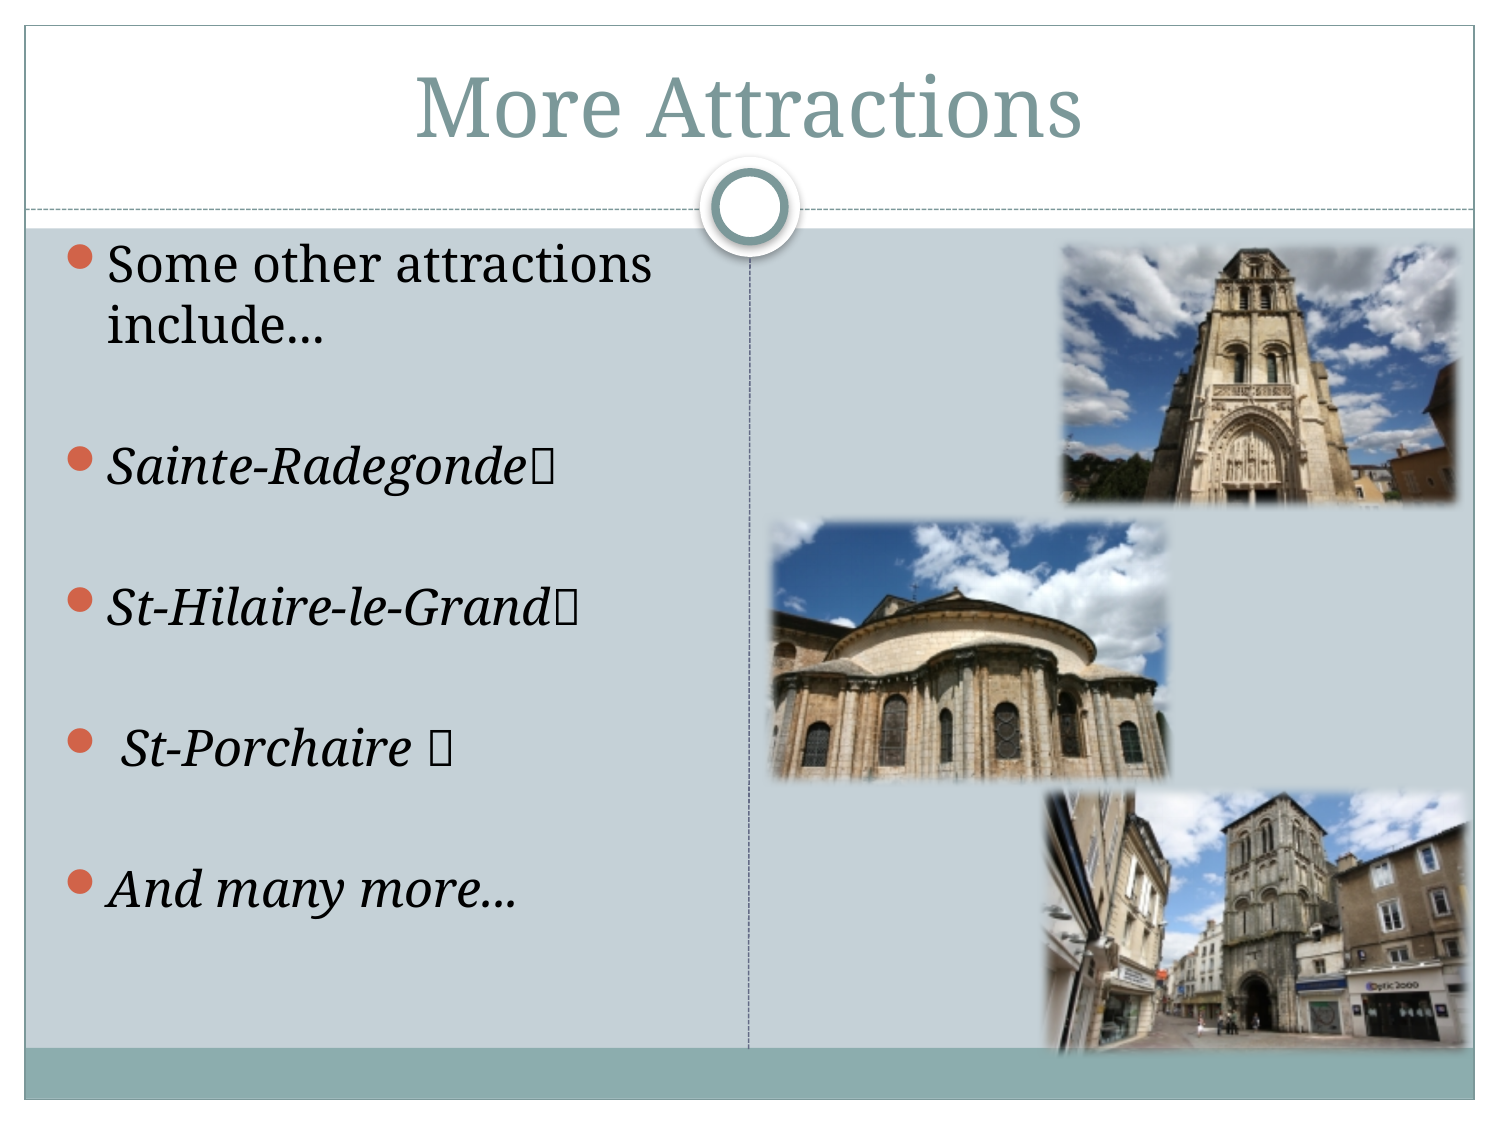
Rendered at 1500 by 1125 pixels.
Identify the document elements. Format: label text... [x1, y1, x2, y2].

list Some other attractions include... Sainte-Radegonde St-Hilaire-le-Grand St-Porchaire  And many more... [49, 224, 712, 993]
picture [762, 237, 1476, 1060]
title More Attractions [49, 37, 1450, 162]
